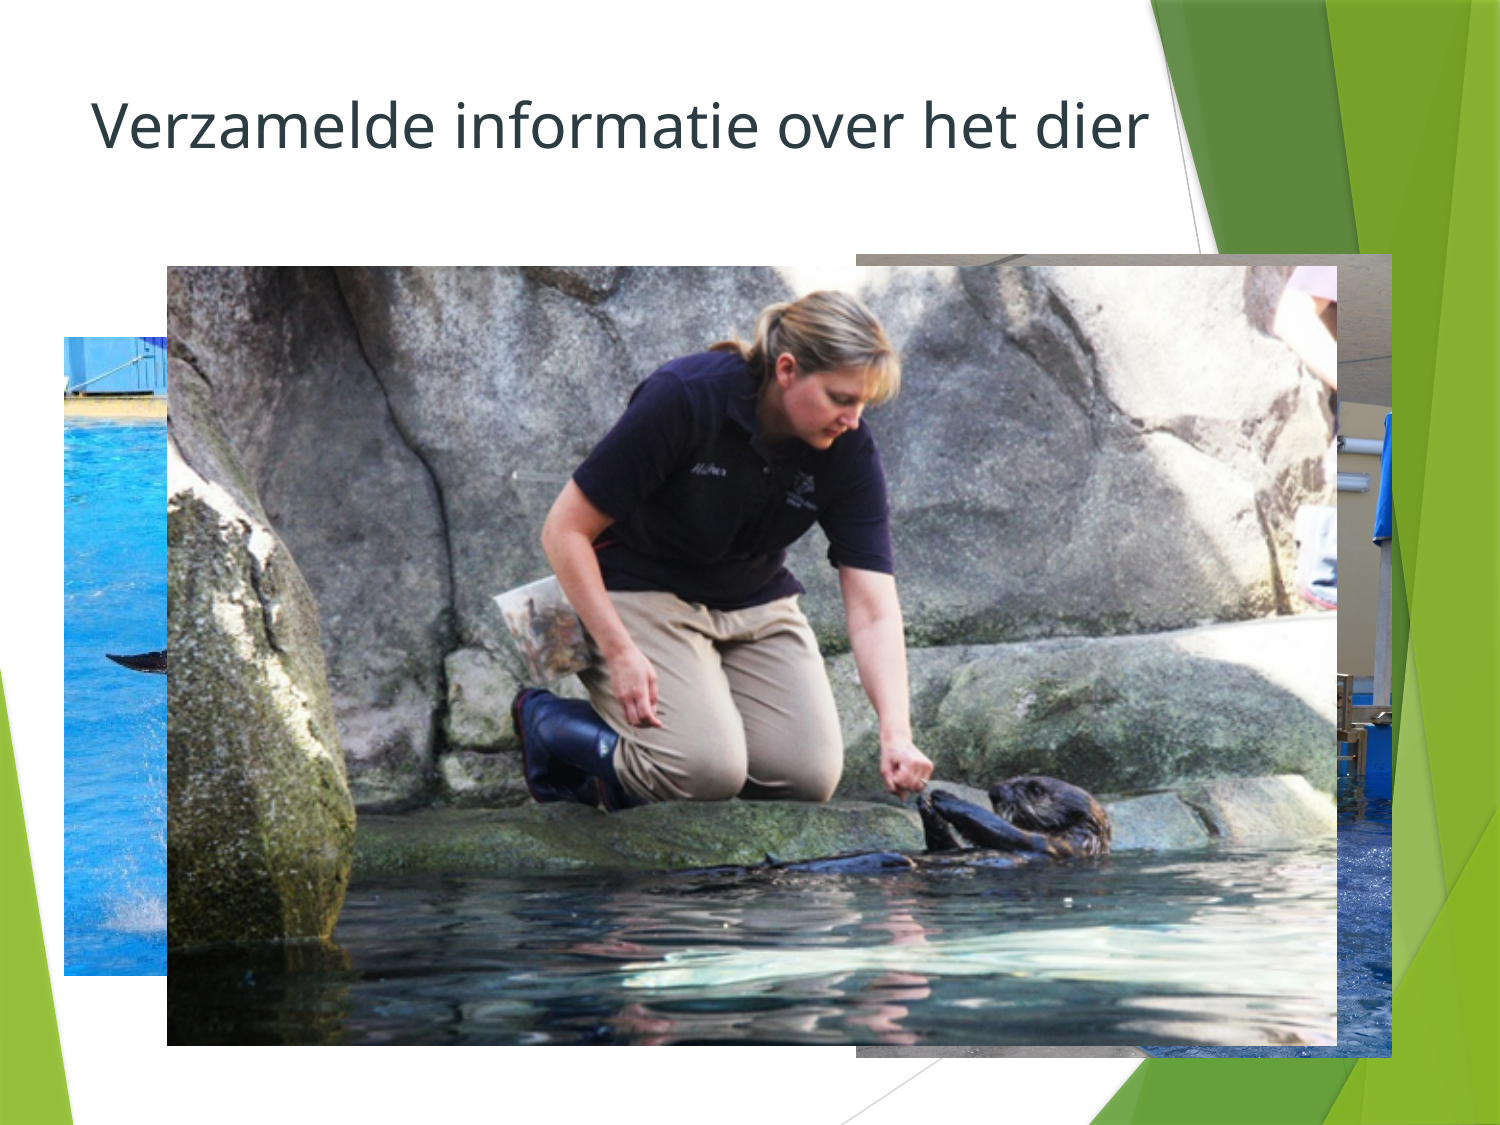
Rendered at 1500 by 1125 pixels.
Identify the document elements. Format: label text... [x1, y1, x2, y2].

title Verzamelde informatie over het dier [76, 78, 1427, 208]
picture [64, 254, 1392, 1059]
